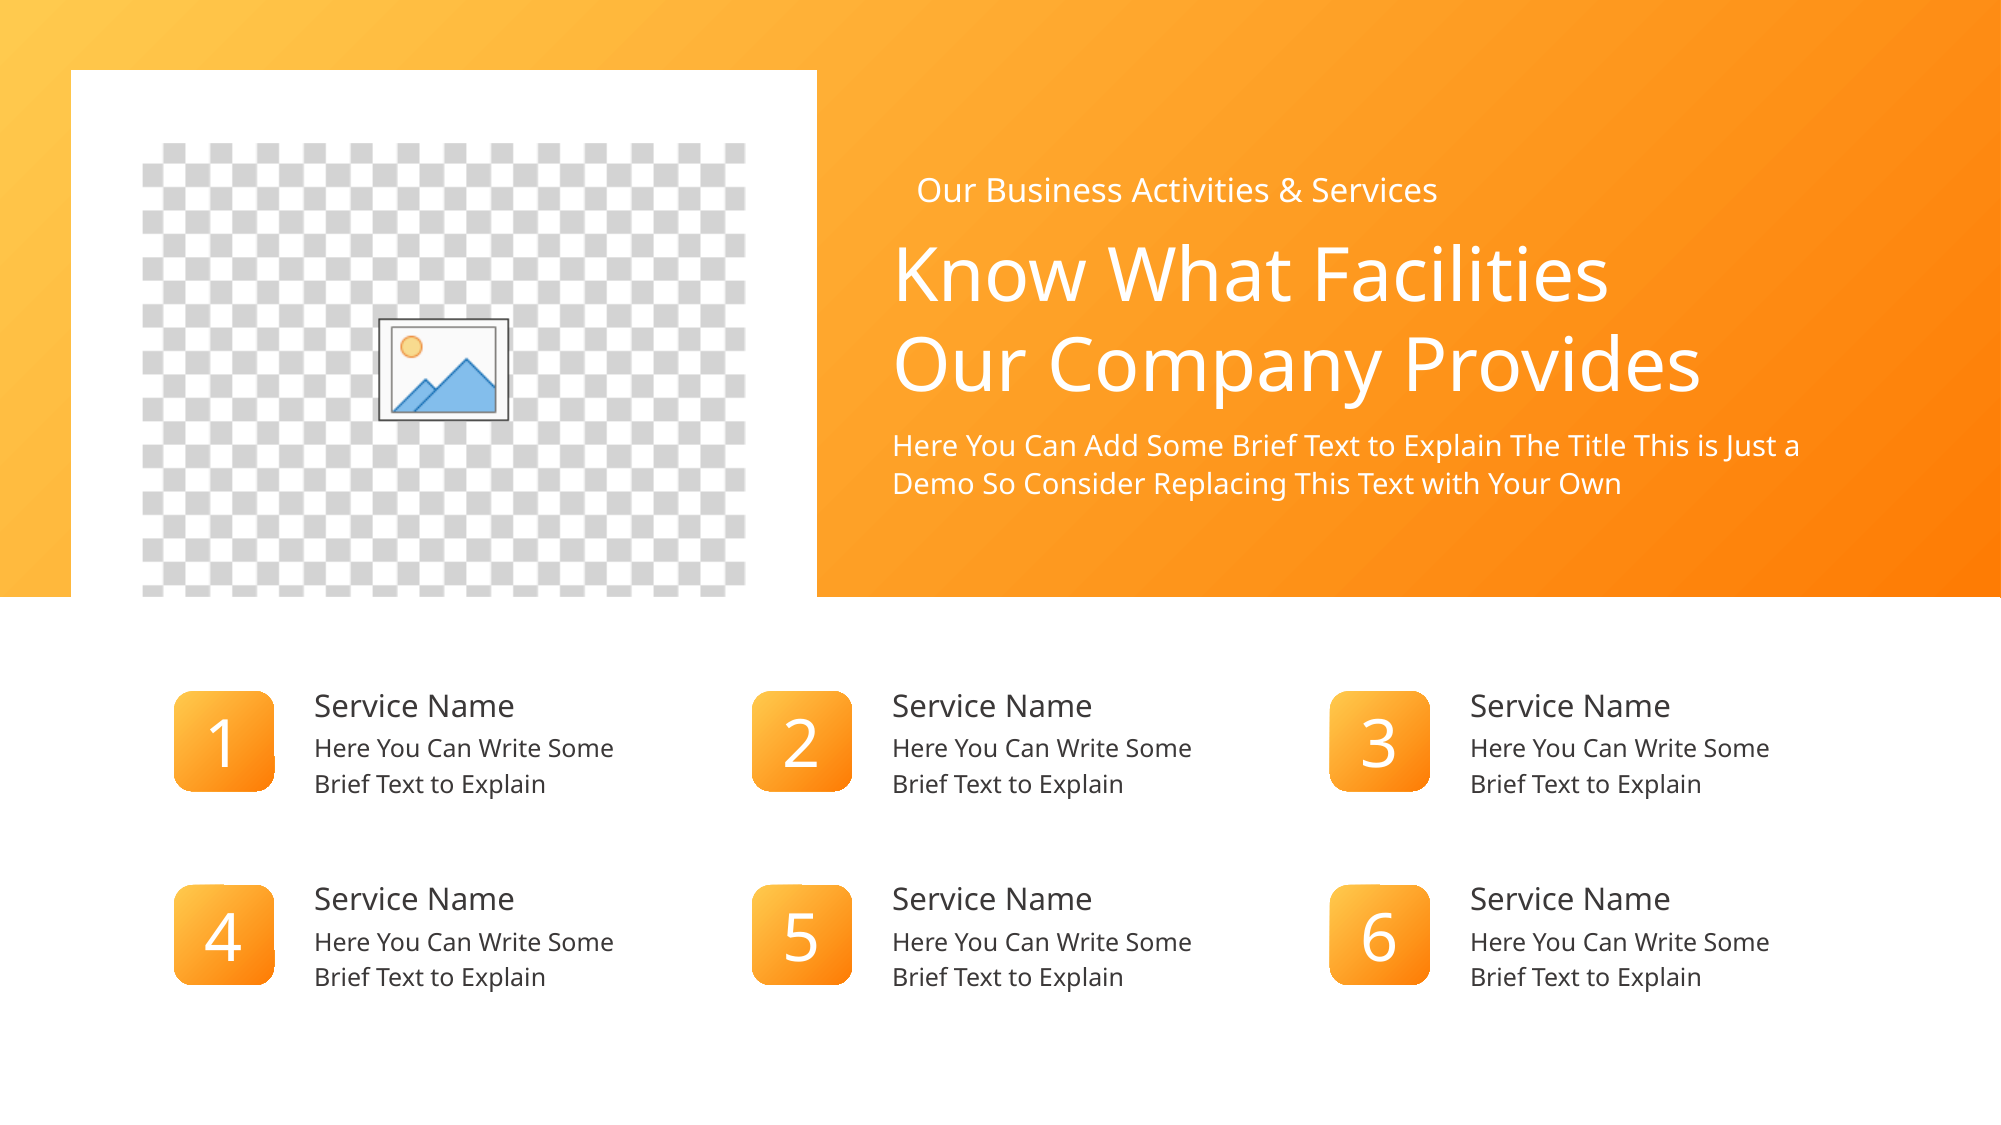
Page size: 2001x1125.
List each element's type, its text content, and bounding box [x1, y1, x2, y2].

text_box Here You Can Add Some Brief Text to Explain The Title This is Just a Demo So Consider Replacing This Text with Your Own [877, 417, 1901, 508]
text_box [1329, 872, 1845, 998]
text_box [174, 872, 689, 998]
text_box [751, 872, 1267, 998]
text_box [751, 678, 1267, 804]
text_box [71, 70, 817, 597]
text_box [1329, 678, 1845, 804]
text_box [174, 678, 689, 804]
text_box Our Business Activities & Services [901, 161, 1455, 217]
picture [142, 142, 746, 598]
text_box [0, 597, 2000, 1125]
text_box [0, 0, 2000, 597]
text_box Know What Facilities Our Company Provides [877, 218, 1901, 414]
